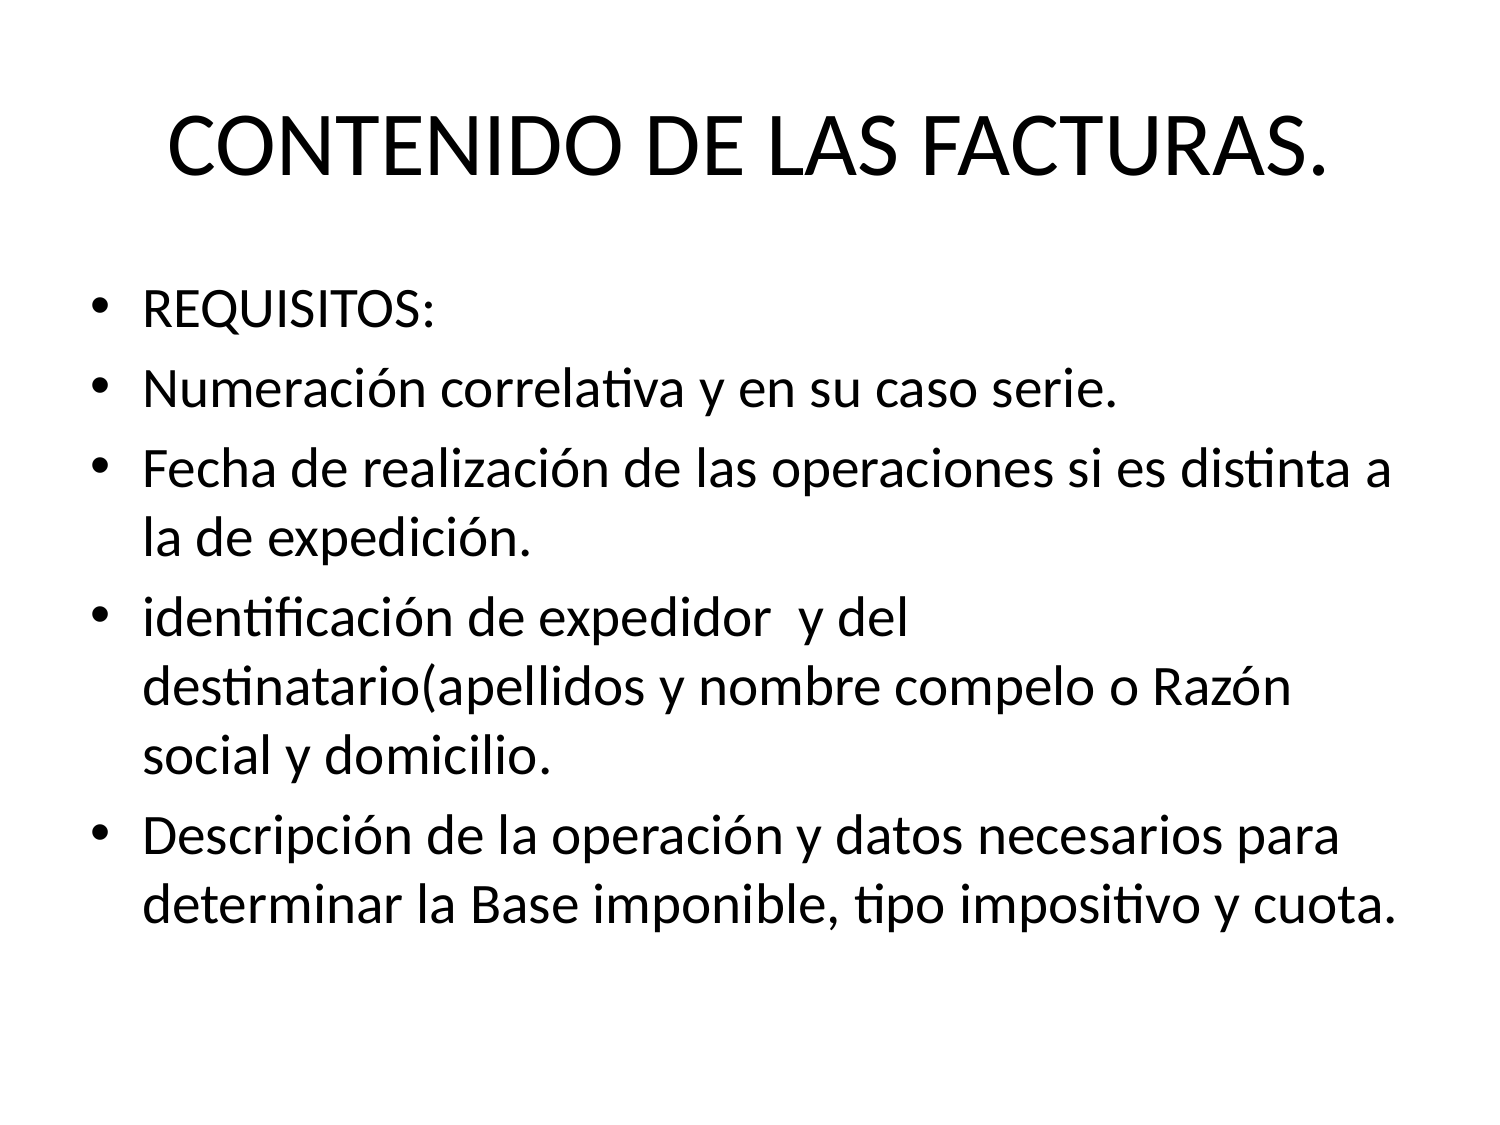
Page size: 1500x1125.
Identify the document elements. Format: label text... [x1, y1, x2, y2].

list REQUISITOS: Numeración correlativa y en su caso serie. Fecha de realización de las operaciones si es distinta a la de expedición. identificación de expedidor y del destinatario(apellidos y nombre compelo o Razón social y domicilio. Descripción de la operación y datos necesarios para determinar la Base imponible, tipo impositivo y cuota. [75, 262, 1425, 1005]
title CONTENIDO DE LAS FACTURAS. [75, 45, 1425, 233]
